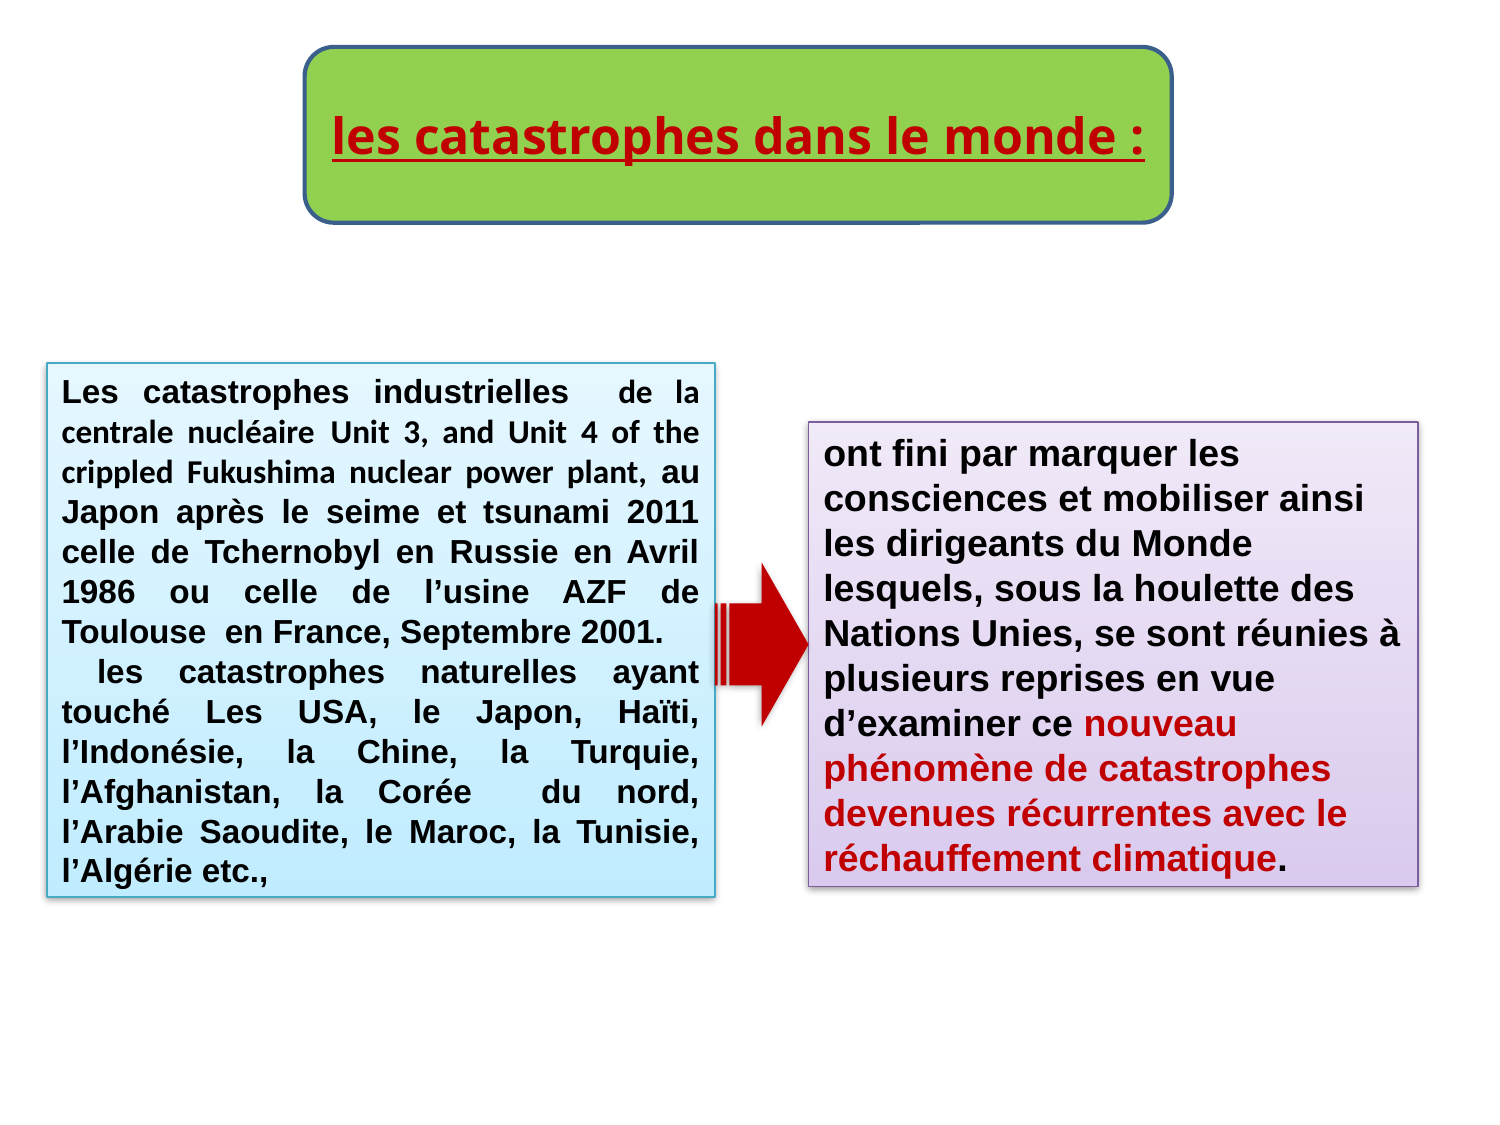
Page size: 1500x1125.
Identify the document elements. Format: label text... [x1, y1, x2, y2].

text_box [720, 603, 727, 686]
text_box [729, 562, 809, 727]
text_box ont fini par marquer les consciences et mobiliser ainsi les dirigeants du Monde lesquels, sous la houlette des Nations Unies, se sont réunies à plusieurs reprises en vue d’examiner ce nouveau phénomène de catastrophes devenues récurrentes avec le réchauffement climatique. [808, 421, 1419, 887]
text_box Les catastrophes industrielles de la centrale nucléaire Unit 3, and Unit 4 of the crippled Fukushima nuclear power plant, au Japon après le seime et tsunami 2011 celle de Tchernobyl en Russie en Avril 1986 ou celle de l’usine AZF de Toulouse en France, Septembre 2001. les catastrophes naturelles ayant touché Les USA, le Japon, Haïti, l’Indonésie, la Chine, la Turquie, l’Afghanistan, la Corée du nord, l’Arabie Saoudite, le Maroc, la Tunisie, l’Algérie etc., [46, 362, 716, 898]
text_box les catastrophes dans le monde : [302, 44, 1174, 225]
text_box [714, 603, 718, 686]
